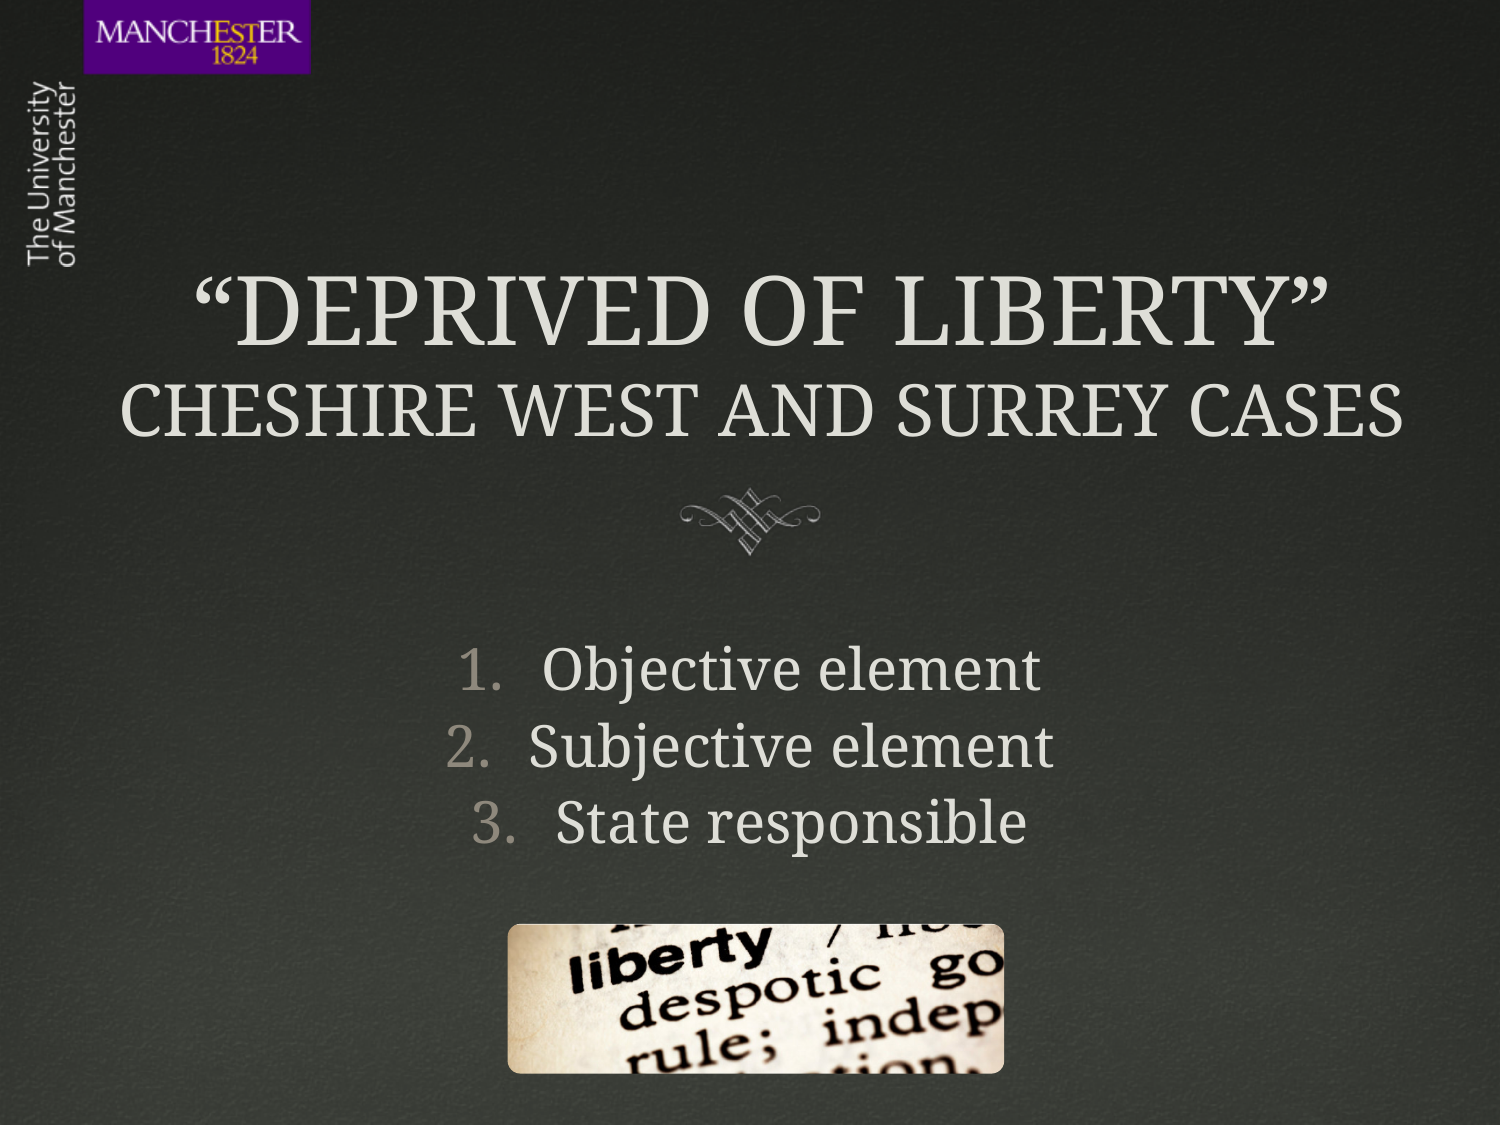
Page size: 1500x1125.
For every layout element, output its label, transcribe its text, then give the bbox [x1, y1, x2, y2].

picture [0, 0, 312, 268]
subtitle Objective element Subjective element State responsible [112, 624, 1388, 913]
picture [657, 459, 843, 582]
title “Deprived of Liberty” Cheshire West and Surrey Cases [58, 217, 1438, 459]
picture [507, 923, 1005, 1075]
